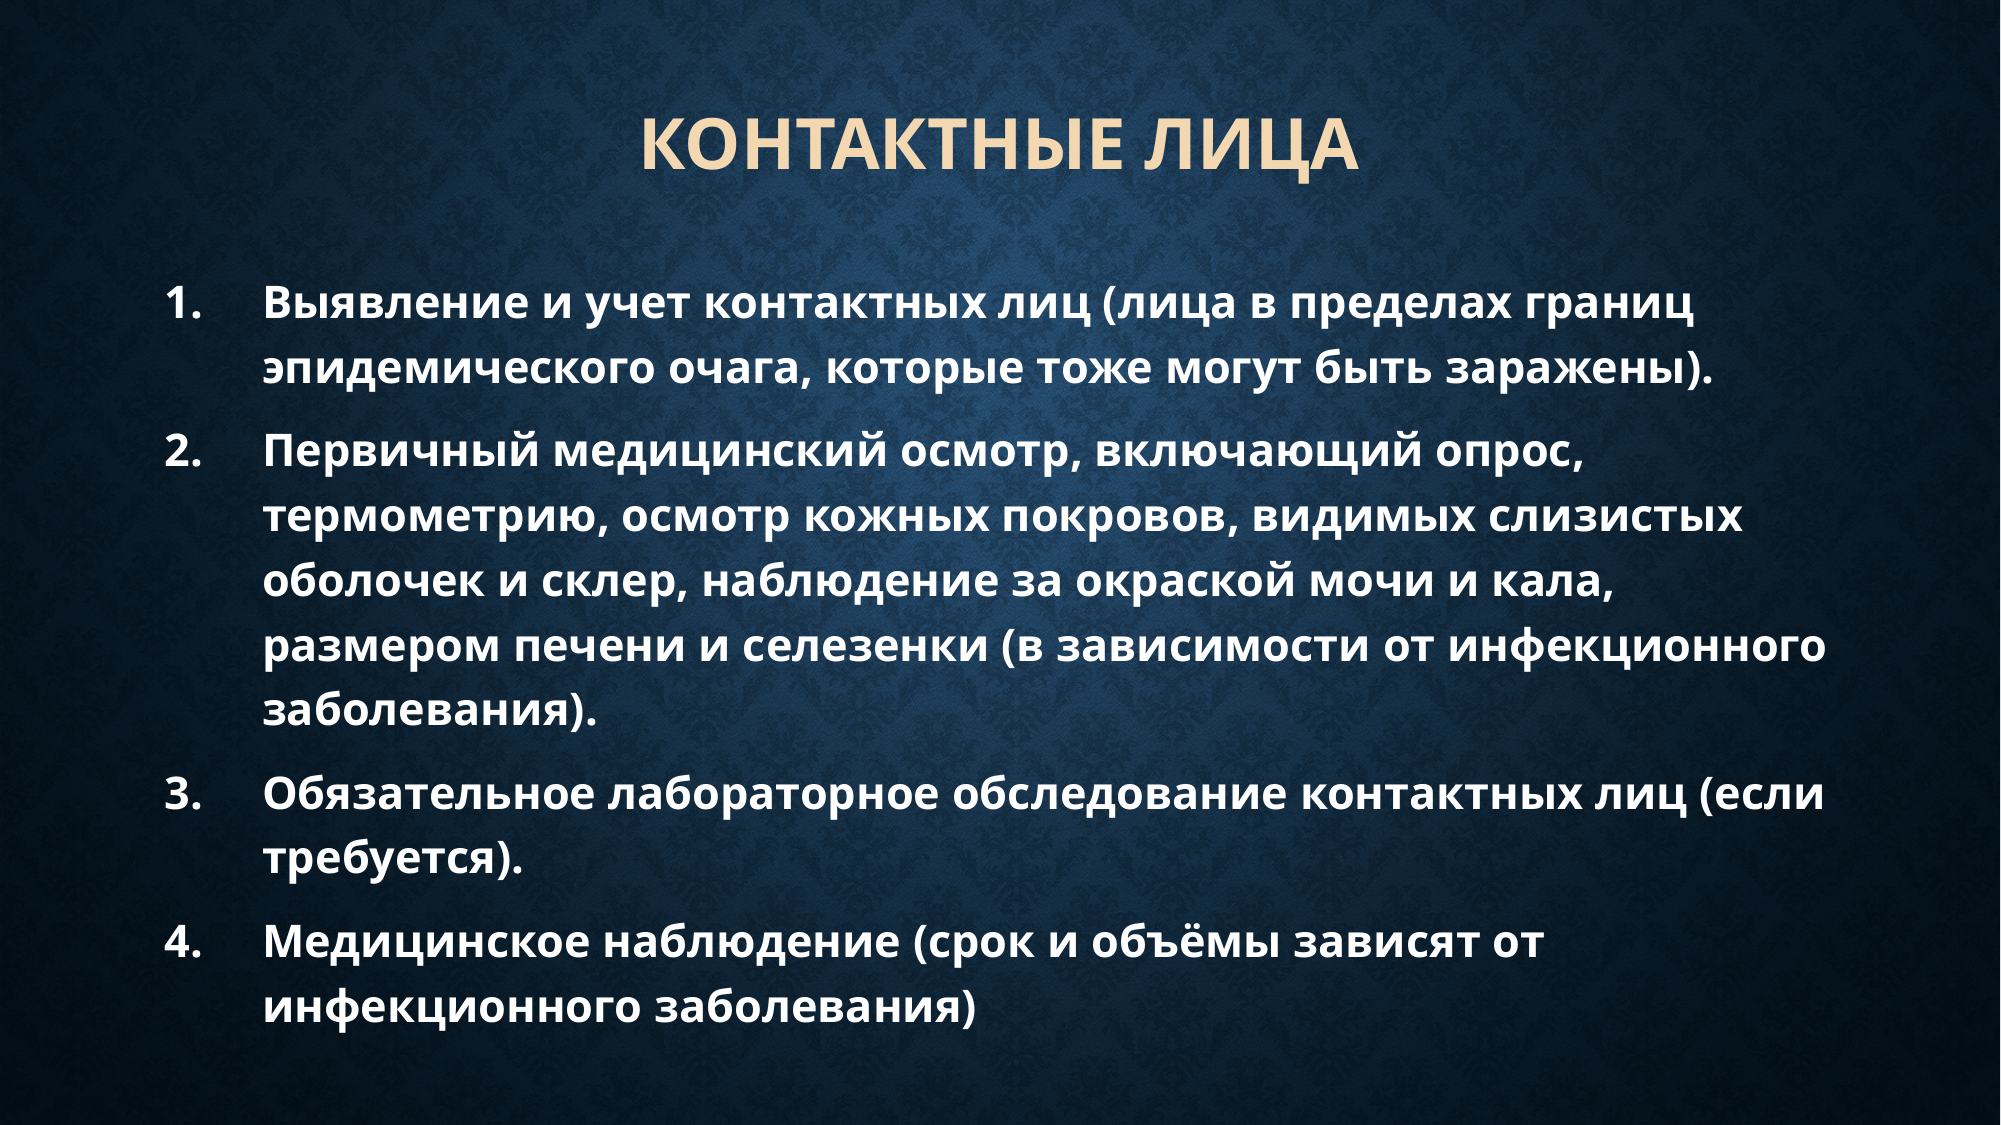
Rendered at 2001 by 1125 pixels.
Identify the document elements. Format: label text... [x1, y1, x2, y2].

title Контактные лица [149, 52, 1849, 241]
list Выявление и учет контактных лиц (лица в пределах границ эпидемического очага, которые тоже могут быть заражены). Первичный медицинский осмотр, включающий опрос, термометрию, осмотр кожных покровов, видимых слизистых оболочек и склер, наблюдение за окраской мочи и кала, размером печени и селезенки (в зависимости от инфекционного заболевания). Обязательное лабораторное обследование контактных лиц (если требуется). Медицинское наблюдение (срок и объёмы зависят от инфекционного заболевания) [149, 255, 1849, 1046]
